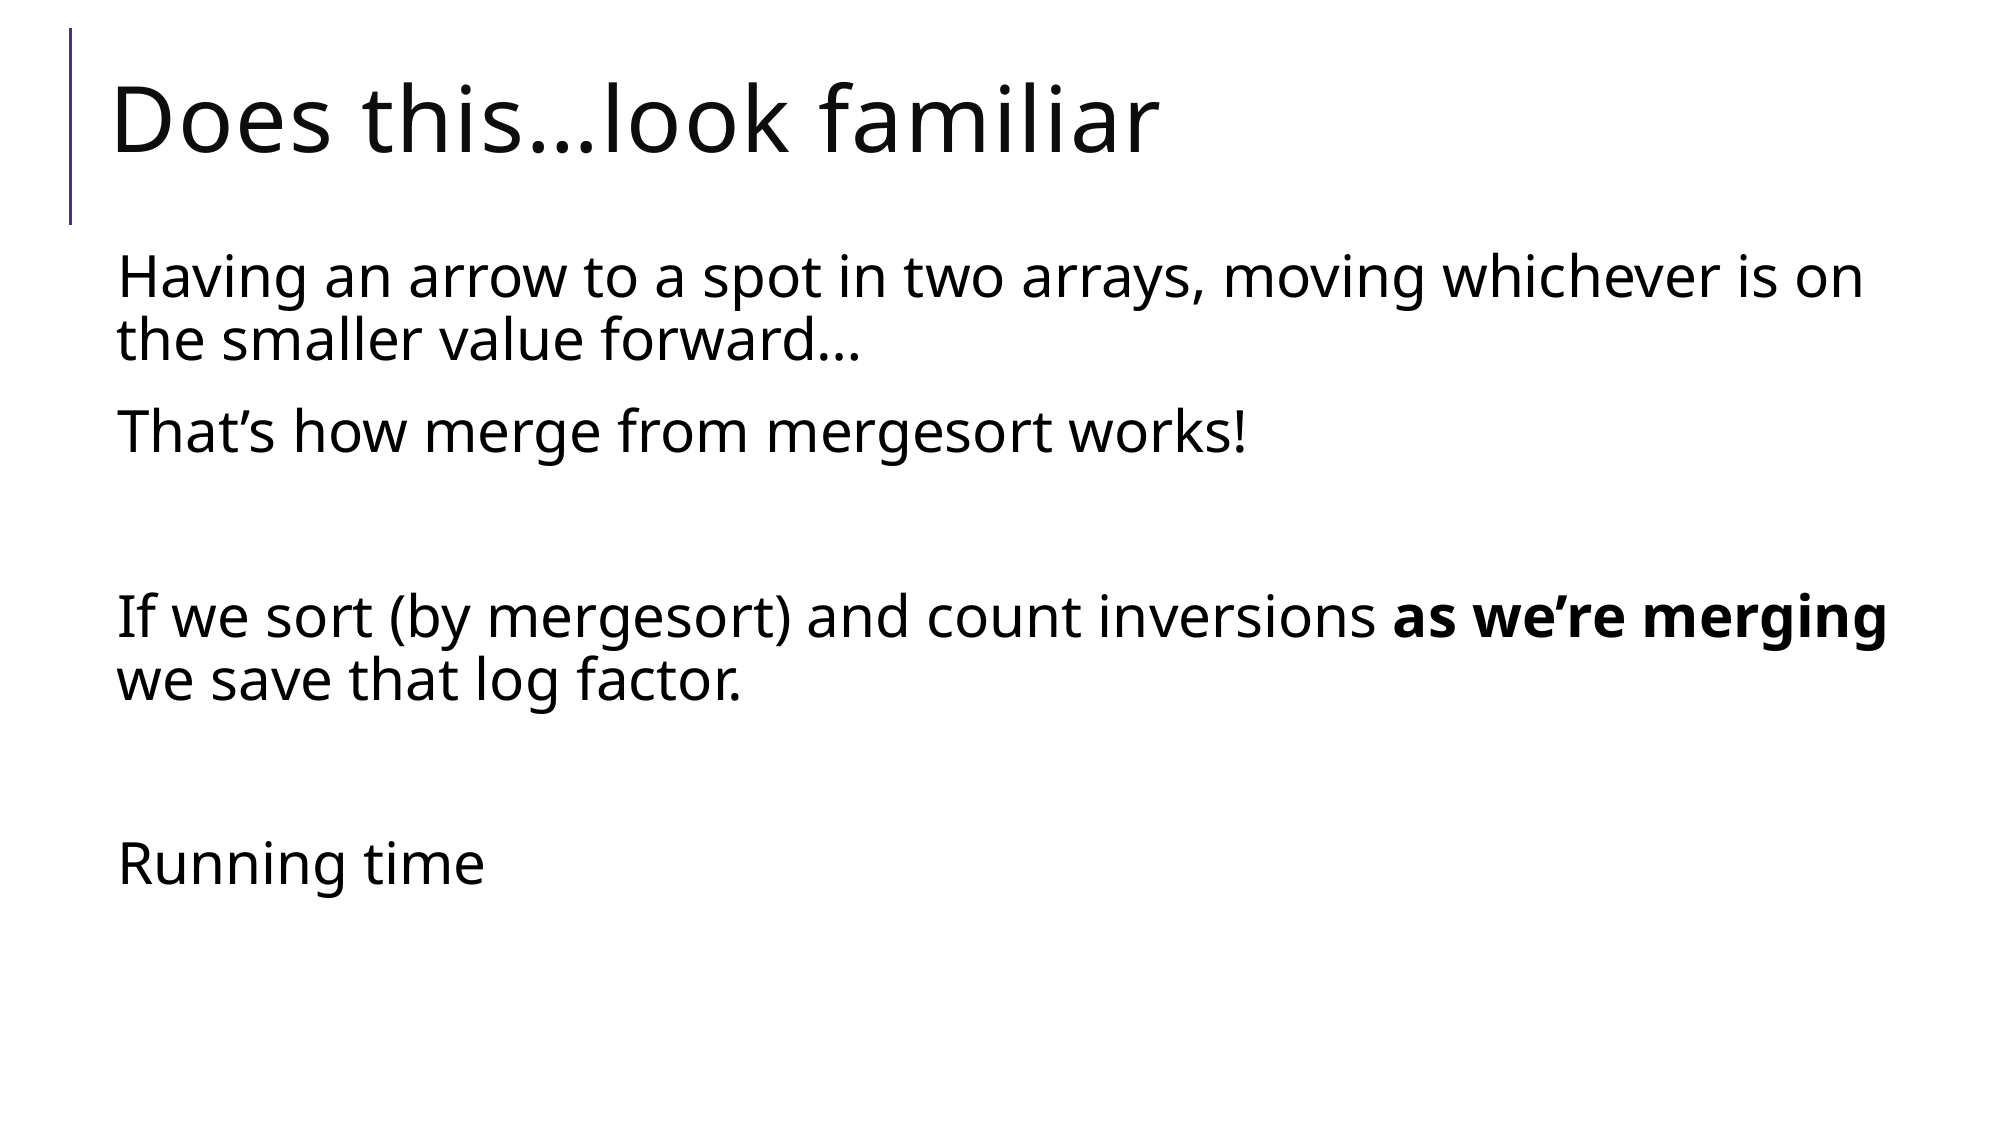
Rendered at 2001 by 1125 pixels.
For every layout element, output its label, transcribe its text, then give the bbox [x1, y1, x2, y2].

title Does this…look familiar [94, 43, 1930, 210]
